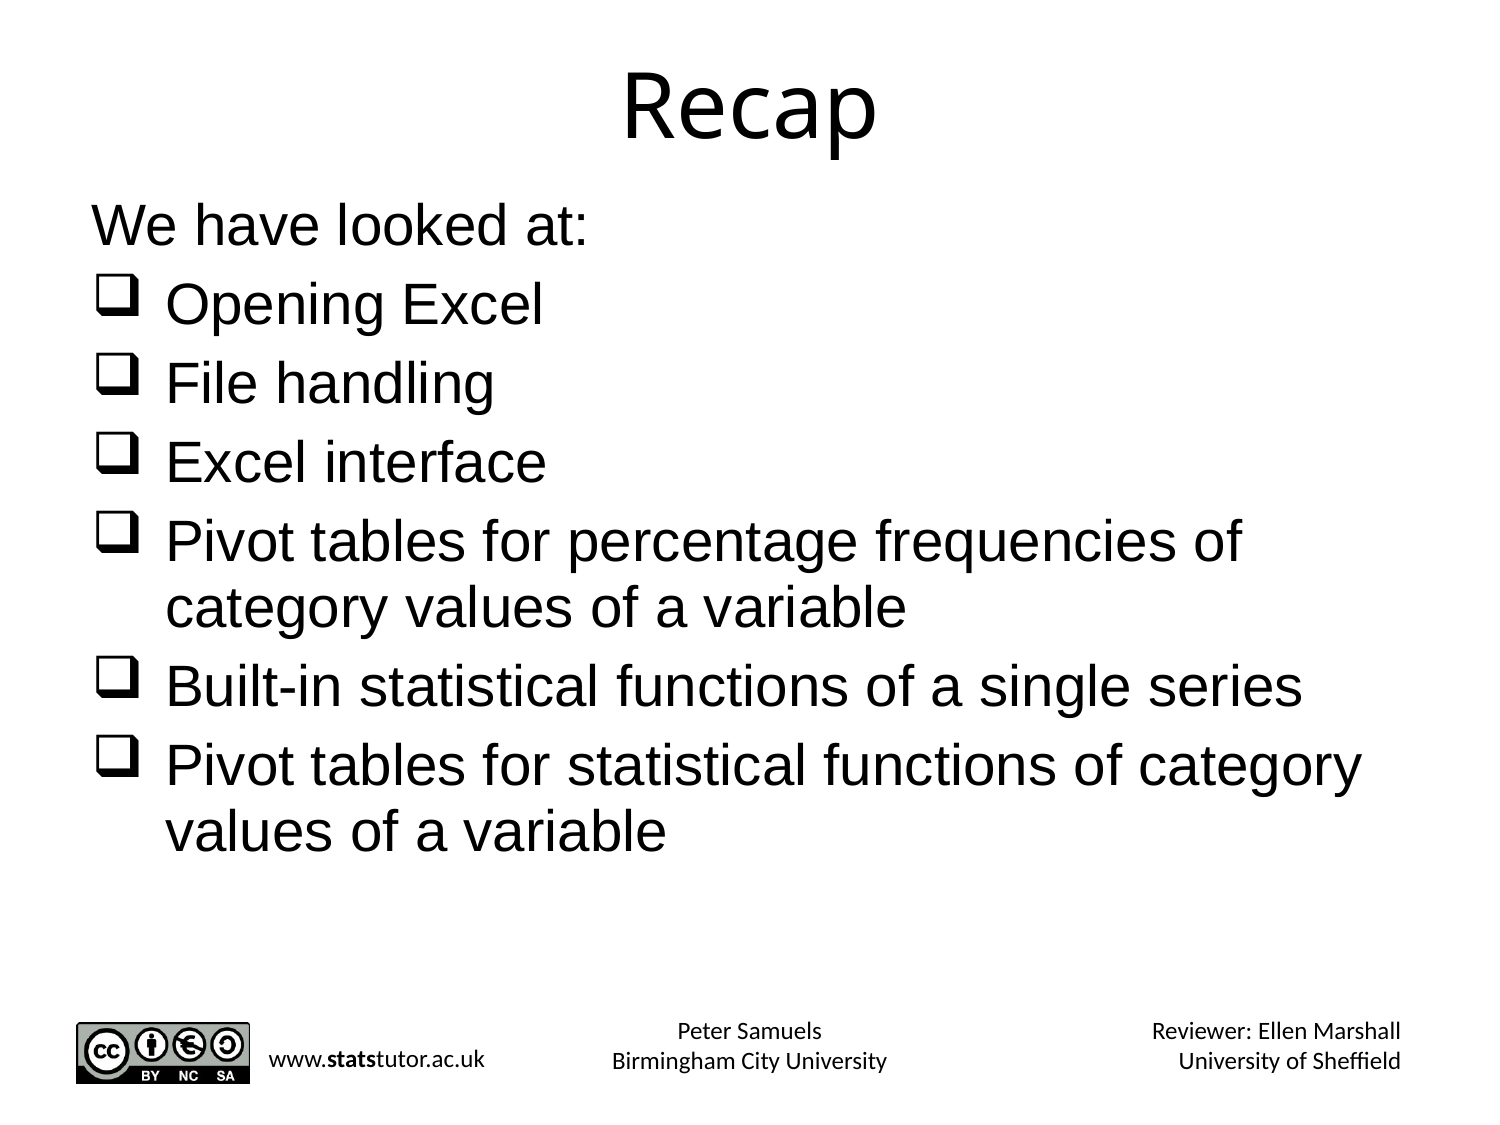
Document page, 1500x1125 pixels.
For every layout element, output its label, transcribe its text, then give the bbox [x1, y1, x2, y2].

title Recap [75, 30, 1425, 173]
picture [76, 1022, 251, 1084]
text_box Reviewer: Ellen Marshall University of Sheffield [1038, 1007, 1417, 1083]
text_box www.statstutor.ac.uk [254, 1035, 550, 1080]
list We have looked at: Opening Excel File handling Excel interface Pivot tables for percentage frequencies of category values of a variable Built-in statistical functions of a single series Pivot tables for statistical functions of category values of a variable [76, 184, 1427, 953]
text_box Peter Samuels Birmingham City University [549, 1007, 951, 1083]
